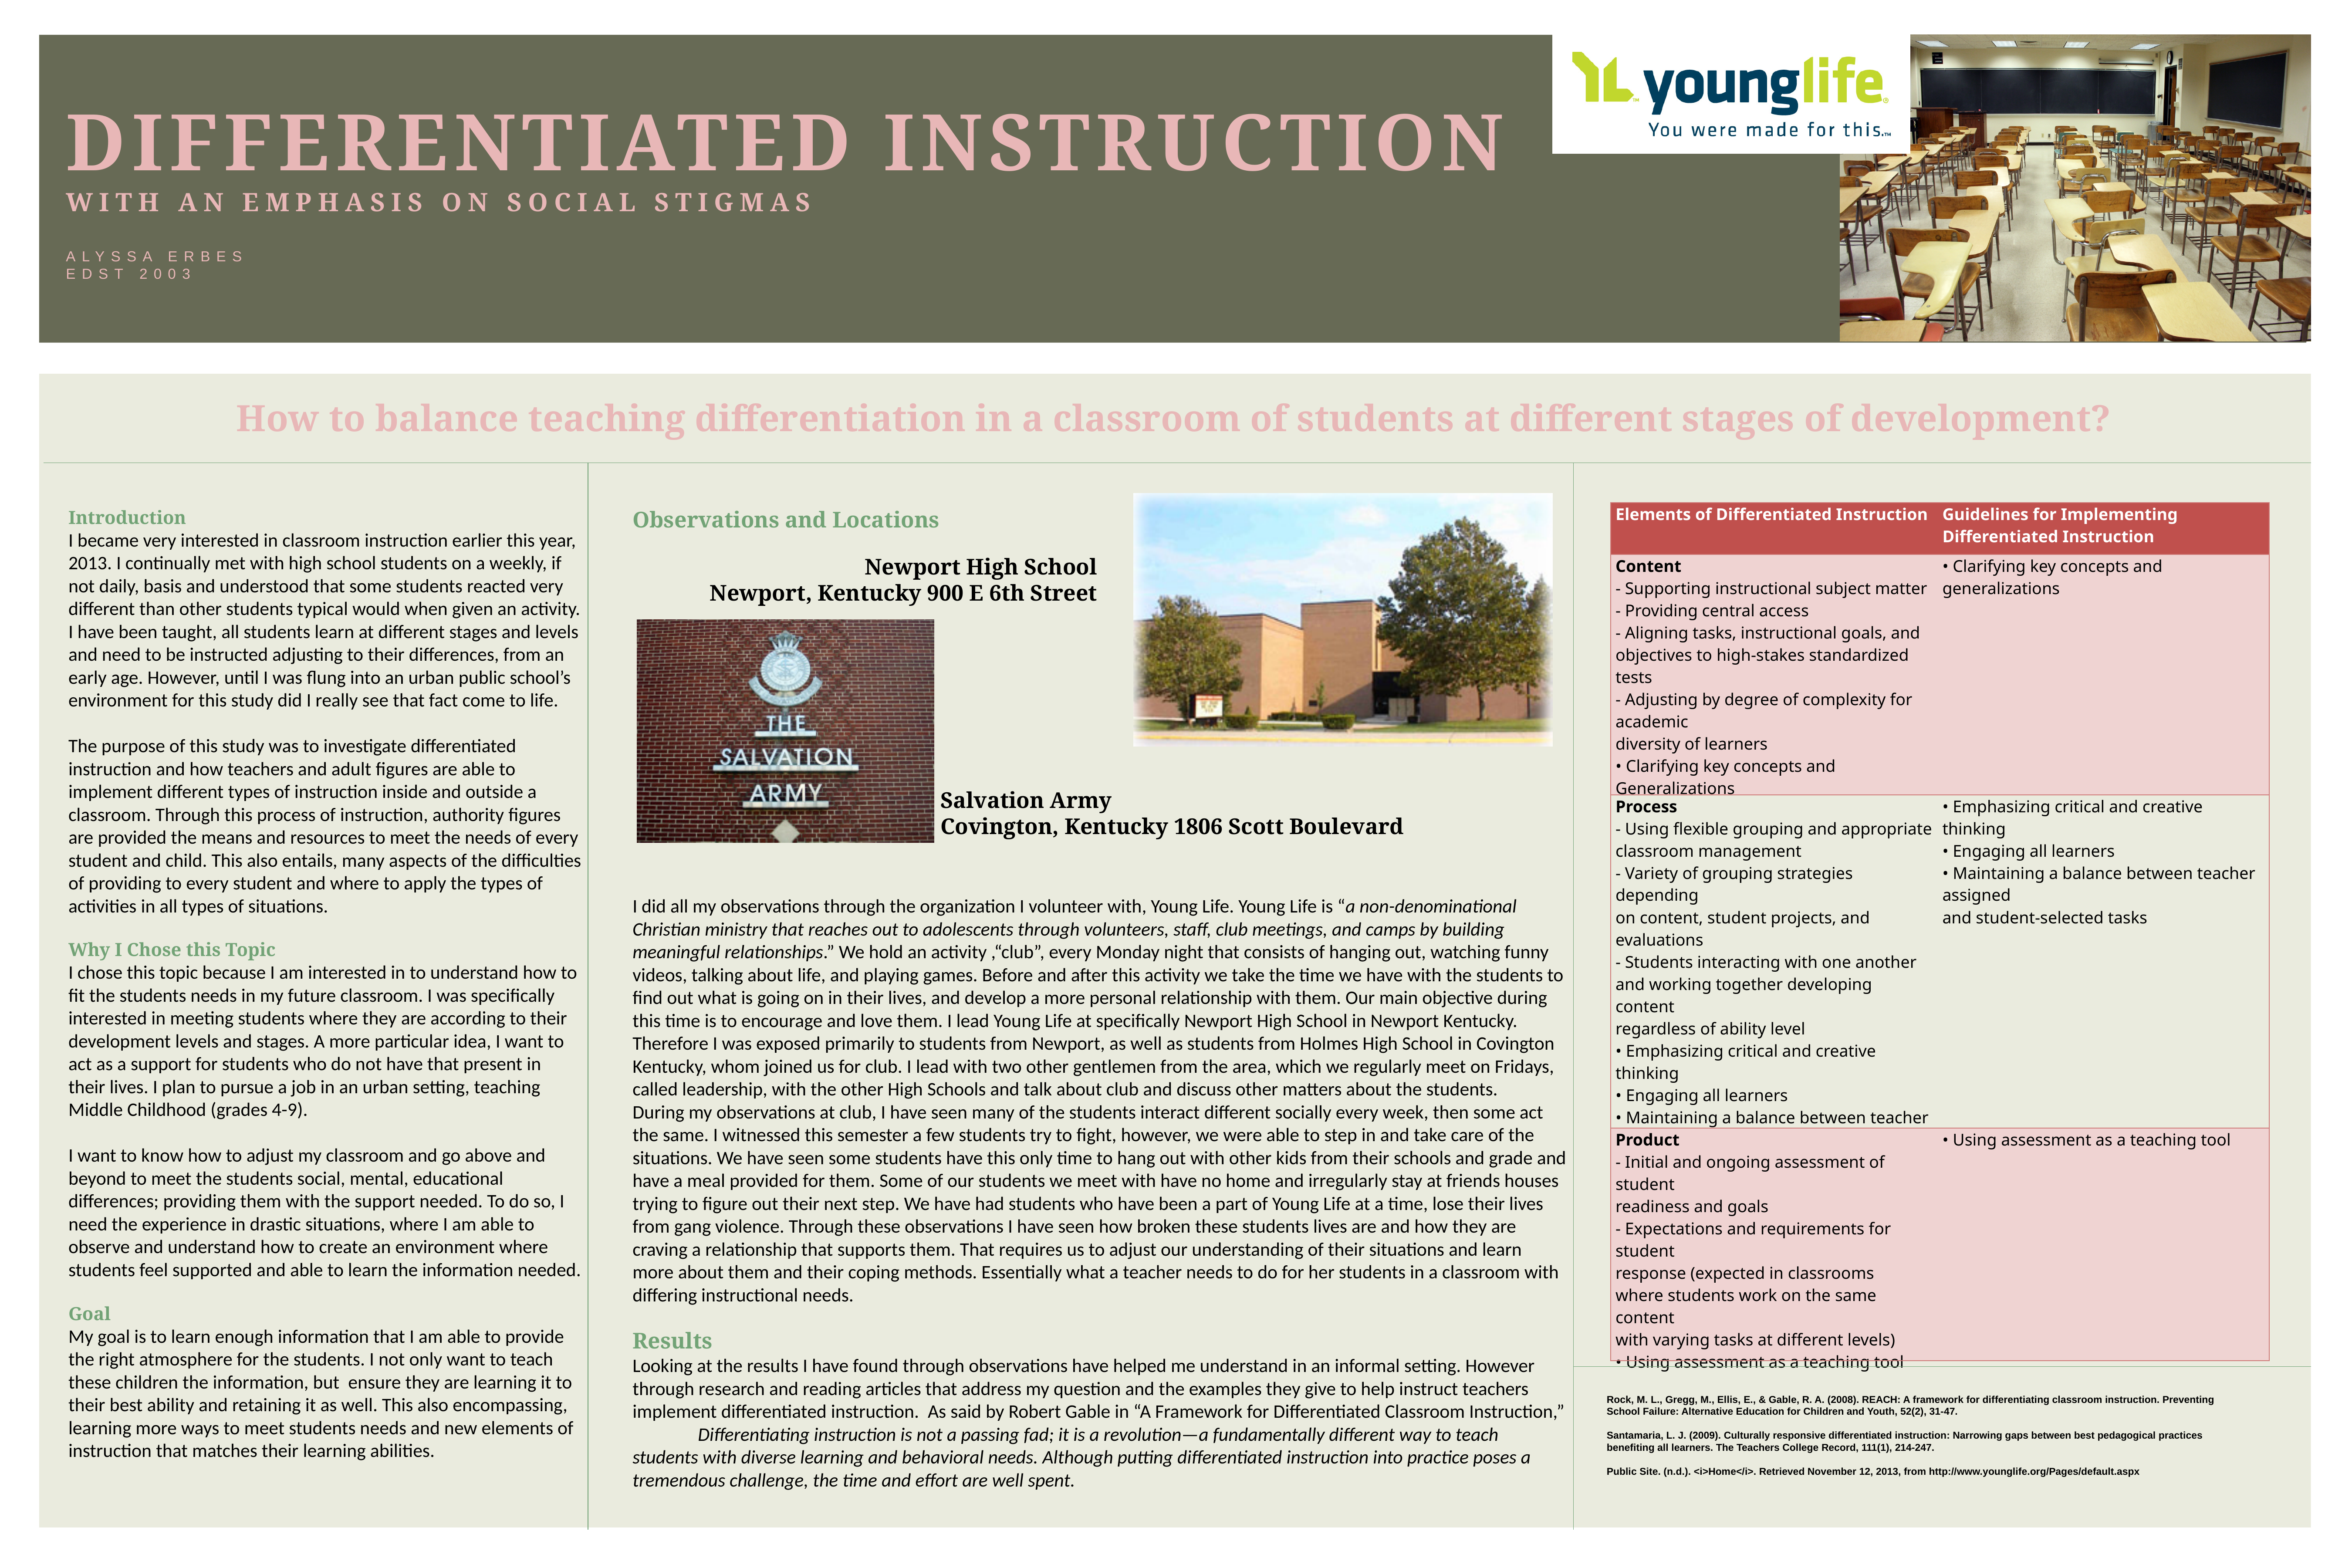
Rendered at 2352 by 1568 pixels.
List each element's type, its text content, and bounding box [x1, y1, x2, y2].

table_cell Content - Supporting instructional subject matter - Providing central access - Aligning tasks, instructional goals, and objectives to high-stakes standardized tests - Adjusting by degree of complexity for academic diversity of learners • Clarifying key concepts and Generalizations [1611, 555, 1937, 794]
picture [1552, 34, 2311, 341]
table_header Guidelines for Implementing Differentiated Instruction [1937, 503, 2269, 554]
text_box How to balance teaching differentiation in a classroom of students at different stages of development? [62, 392, 2287, 442]
table_cell • Clarifying key concepts and generalizations [1937, 555, 2269, 794]
text_box Salvation Army Covington, Kentucky 1806 Scott Boulevard [936, 783, 1424, 842]
text_box Newport High School Newport, Kentucky 900 E 6th Street [682, 550, 1104, 609]
title Differentiated Instruction with an Emphasis on social stigmas Alyssa Erbes EDST 2003 [43, 56, 1838, 318]
text_box Introduction I became very interested in classroom instruction earlier this year, 2013. I continually met with high school students on a weekly, if not daily, basis and understood that some students reacted very different than other students typical would when given an activity. I have been taught, all students learn at different stages and levels and need to be instructed adjusting to their differences, from an early age. However, until I was flung into an urban public school’s environment for this study did I really see that fact come to life. The purpose of this study was to investigate differentiated instruction and how teachers and adult figures are able to implement different types of instruction inside and outside a classroom. Through this process of instruction, authority figures are provided the means and resources to meet the needs of every student and child. This also entails, many aspects of the difficulties of providing to every student and where to apply the types of activities in all types of situations. Why I Chose this Topic I chose this topic because I am interested in to understand how to fit the students needs in my future classroom. I was specifically interested in meeting students where they are according to their development levels and stages. A more particular idea, I want to act as a support for students who do not have that present in their lives. I plan to pursue a job in an urban setting, teaching Middle Childhood (grades 4-9). I want to know how to adjust my classroom and go above and beyond to meet the students social, mental, educational differences; providing them with the support needed. To do so, I need the experience in drastic situations, where I am able to observe and understand how to create an environment where students feel supported and able to learn the information needed. Goal My goal is to learn enough information that I am able to provide the right atmosphere for the students. I not only want to teach these children the information, but ensure they are learning it to their best ability and retaining it as well. This also encompassing, learning more ways to meet students needs and new elements of instruction that matches their learning abilities. [62, 503, 587, 1464]
table_header Elements of Differentiated Instruction [1611, 503, 1937, 554]
picture [1133, 493, 1553, 747]
table_cell • Emphasizing critical and creative thinking • Engaging all learners • Maintaining a balance between teacher assigned and student-selected tasks [1937, 795, 2269, 1128]
text_box Observations and Locations I did all my observations through the organization I volunteer with, Young Life. Young Life is “a non-denominational Christian ministry that reaches out to adolescents through volunteers, staff, club meetings, and camps by building meaningful relationships.” We hold an activity ,“club”, every Monday night that consists of hanging out, watching funny videos, talking about life, and playing games. Before and after this activity we take the time we have with the students to find out what is going on in their lives, and develop a more personal relationship with them. Our main objective during this time is to encourage and love them. I lead Young Life at specifically Newport High School in Newport Kentucky. Therefore I was exposed primarily to students from Newport, as well as students from Holmes High School in Covington Kentucky, whom joined us for club. I lead with two other gentlemen from the area, which we regularly meet on Fridays, called leadership, with the other High Schools and talk about club and discuss other matters about the students. During my observations at club, I have seen many of the students interact different socially every week, then some act the same. I witnessed this semester a few students try to fight, however, we were able to step in and take care of the situations. We have seen some students have this only time to hang out with other kids from their schools and grade and have a meal provided for them. Some of our students we meet with have no home and irregularly stay at friends houses trying to figure out their next step. We have had students who have been a part of Young Life at a time, lose their lives from gang violence. Through these observations I have seen how broken these students lives are and how they are craving a relationship that supports them. That requires us to adjust our understanding of their situations and learn more about them and their coping methods. Essentially what a teacher needs to do for her students in a classroom with differing instructional needs. Results Looking at the results I have found through observations have helped me understand in an informal setting. However through research and reading articles that address my question and the examples they give to help instruct teachers implement differentiated instruction. As said by Robert Gable in “A Framework for Differentiated Classroom Instruction,” Differentiating instruction is not a passing fad; it is a revolution—a fundamentally different way to teach students with diverse learning and behavioral needs. Although putting differentiated instruction into practice poses a tremendous challenge, the time and effort are well spent. [626, 503, 1574, 1568]
text_box Rock, M. L., Gregg, M., Ellis, E., & Gable, R. A. (2008). REACH: A framework for differentiating classroom instruction. Preventing School Failure: Alternative Education for Children and Youth, 52(2), 31-47. Santamaria, L. J. (2009). Culturally responsive differentiated instruction: Narrowing gaps between best pedagogical practices benefiting all learners. The Teachers College Record, 111(1), 214-247. Public Site. (n.d.). <i>Home</i>. Retrieved November 12, 2013, from http://www.younglife.org/Pages/default.aspx [1584, 1382, 2260, 1501]
picture [637, 619, 935, 843]
table_cell Process - Using flexible grouping and appropriate classroom management - Variety of grouping strategies depending on content, student projects, and evaluations - Students interacting with one another and working together developing content regardless of ability level • Emphasizing critical and creative thinking • Engaging all learners • Maintaining a balance between teacher assigned and student-selected tasks [1611, 795, 1937, 1128]
table_cell Product - Initial and ongoing assessment of student readiness and goals - Expectations and requirements for student response (expected in classrooms where students work on the same content with varying tasks at different levels) • Using assessment as a teaching tool [1611, 1129, 1937, 1360]
table_cell • Using assessment as a teaching tool [1937, 1129, 2269, 1360]
